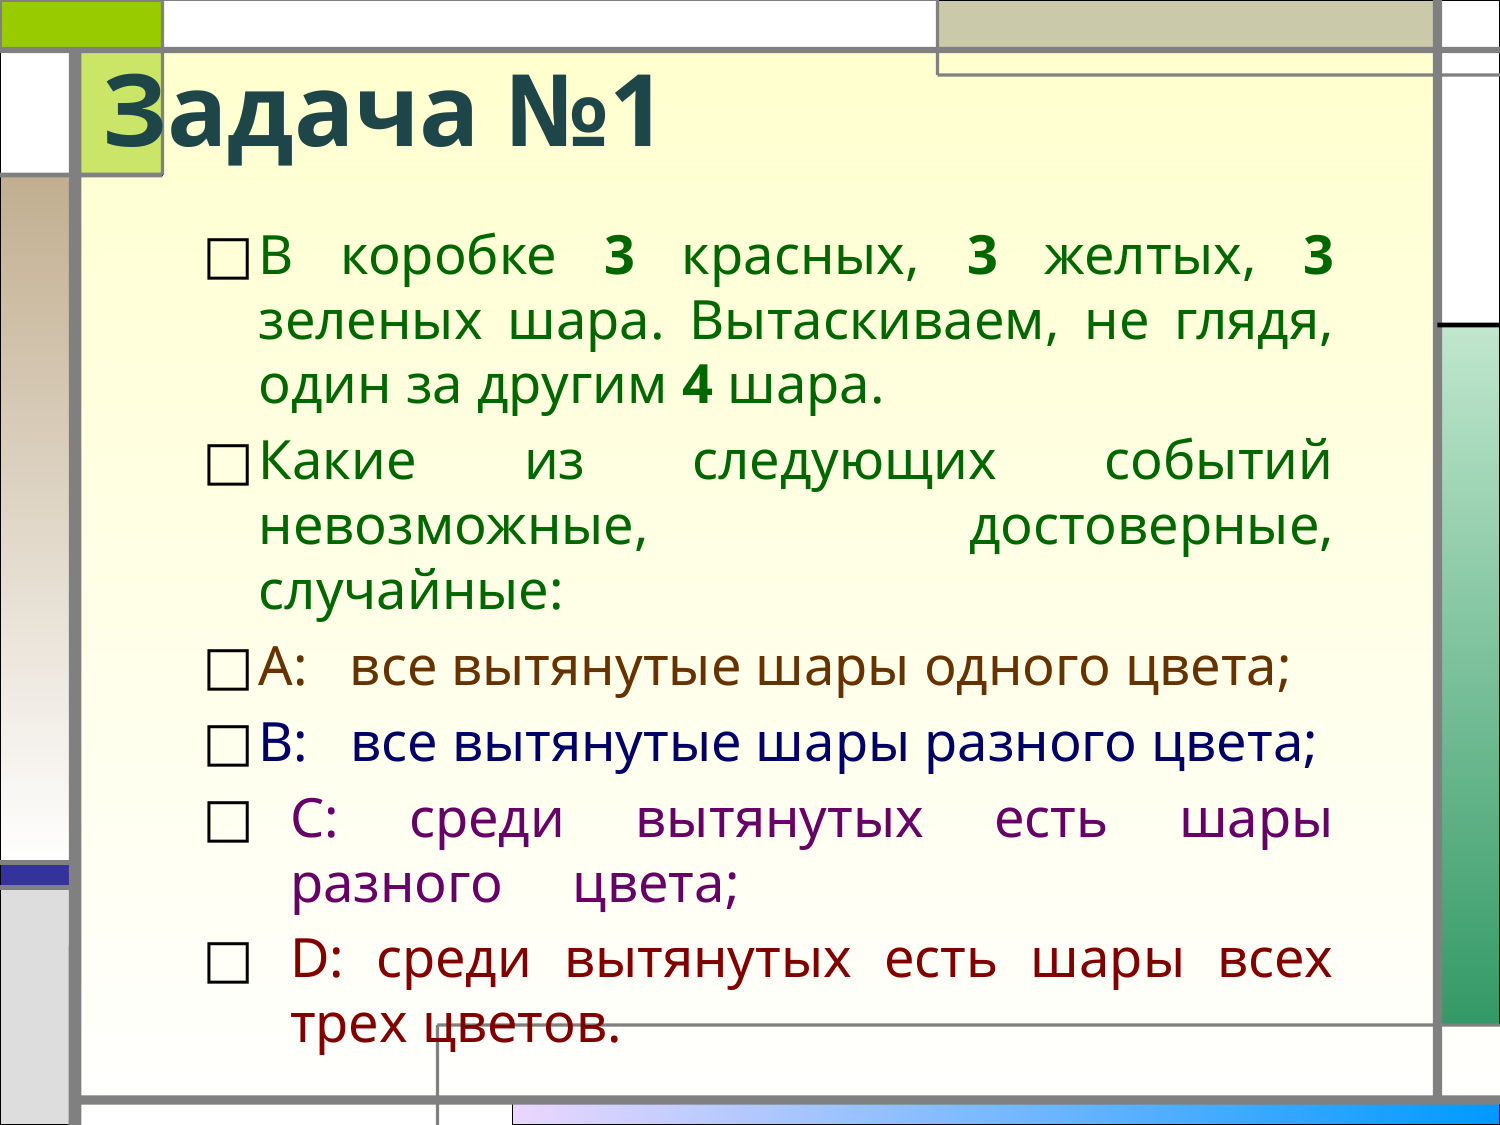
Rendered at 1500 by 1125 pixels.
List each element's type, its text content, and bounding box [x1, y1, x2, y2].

list В коробке 3 красных, 3 желтых, 3 зеленых шара. Вытаскиваем, не глядя, один за другим 4 шара. Какие из следующих событий невозможные, достоверные, случайные: А: все вытянутые шары одного цвета; В: все вытянутые шары разного цвета; С: среди вытянутых есть шары разного цвета; D: среди вытянутых есть шары всех трех цветов. [187, 212, 1351, 1006]
title Задача №1 [87, 12, 913, 201]
